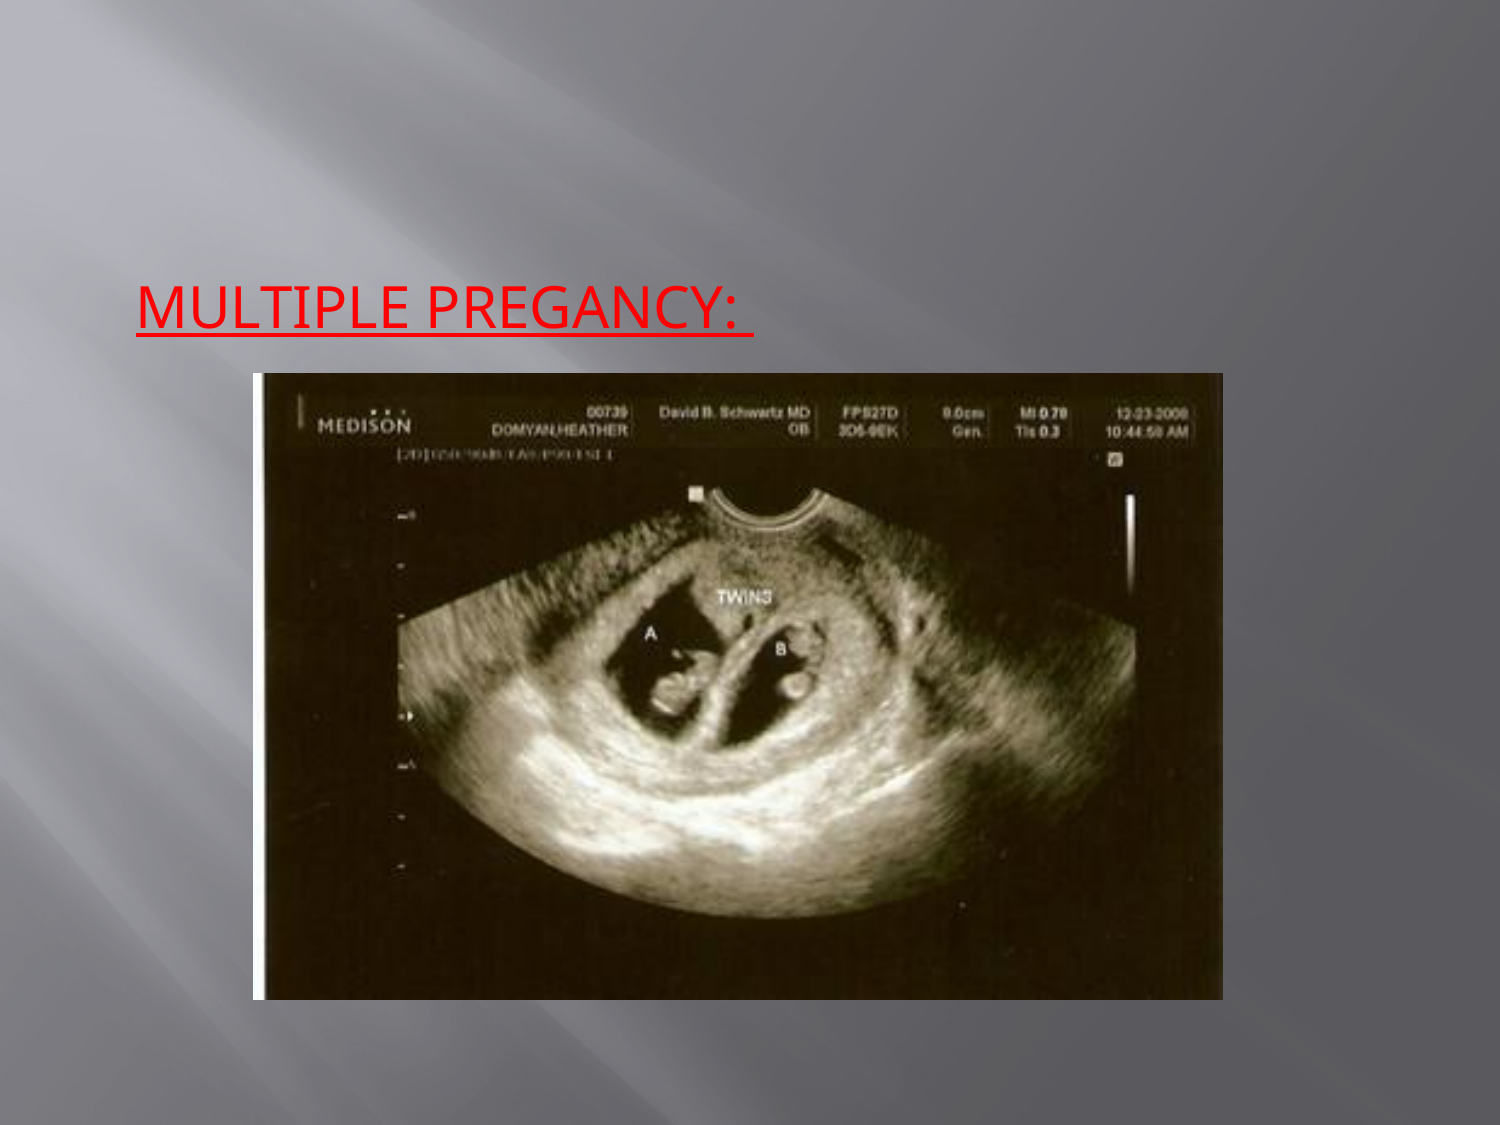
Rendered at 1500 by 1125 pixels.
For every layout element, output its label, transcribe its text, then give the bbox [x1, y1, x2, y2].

picture [253, 373, 1223, 1000]
list MULTIPLE PREGANCY: [75, 262, 1425, 1125]
